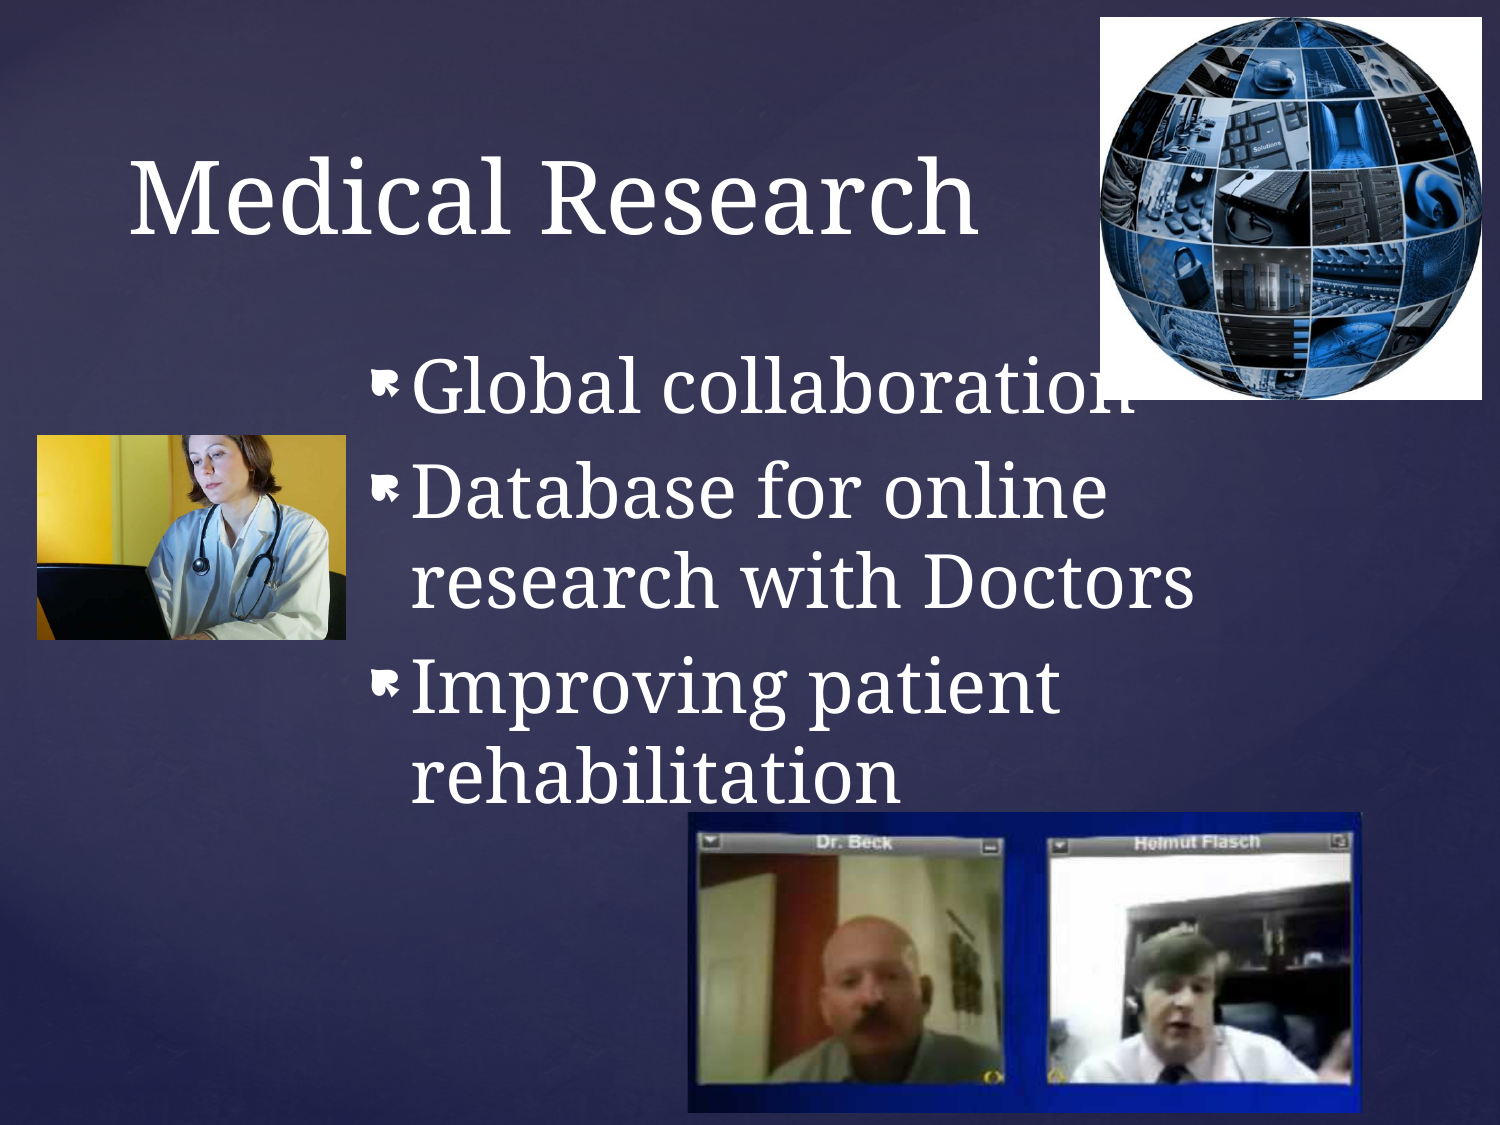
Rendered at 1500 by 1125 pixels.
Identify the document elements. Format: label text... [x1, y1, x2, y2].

picture [686, 811, 1363, 1113]
picture [36, 434, 347, 641]
list Global collaboration Database for online research with Doctors Improving patient rehabilitation [350, 324, 1350, 925]
title Medical Research [112, 112, 1089, 263]
picture [1099, 17, 1482, 401]
